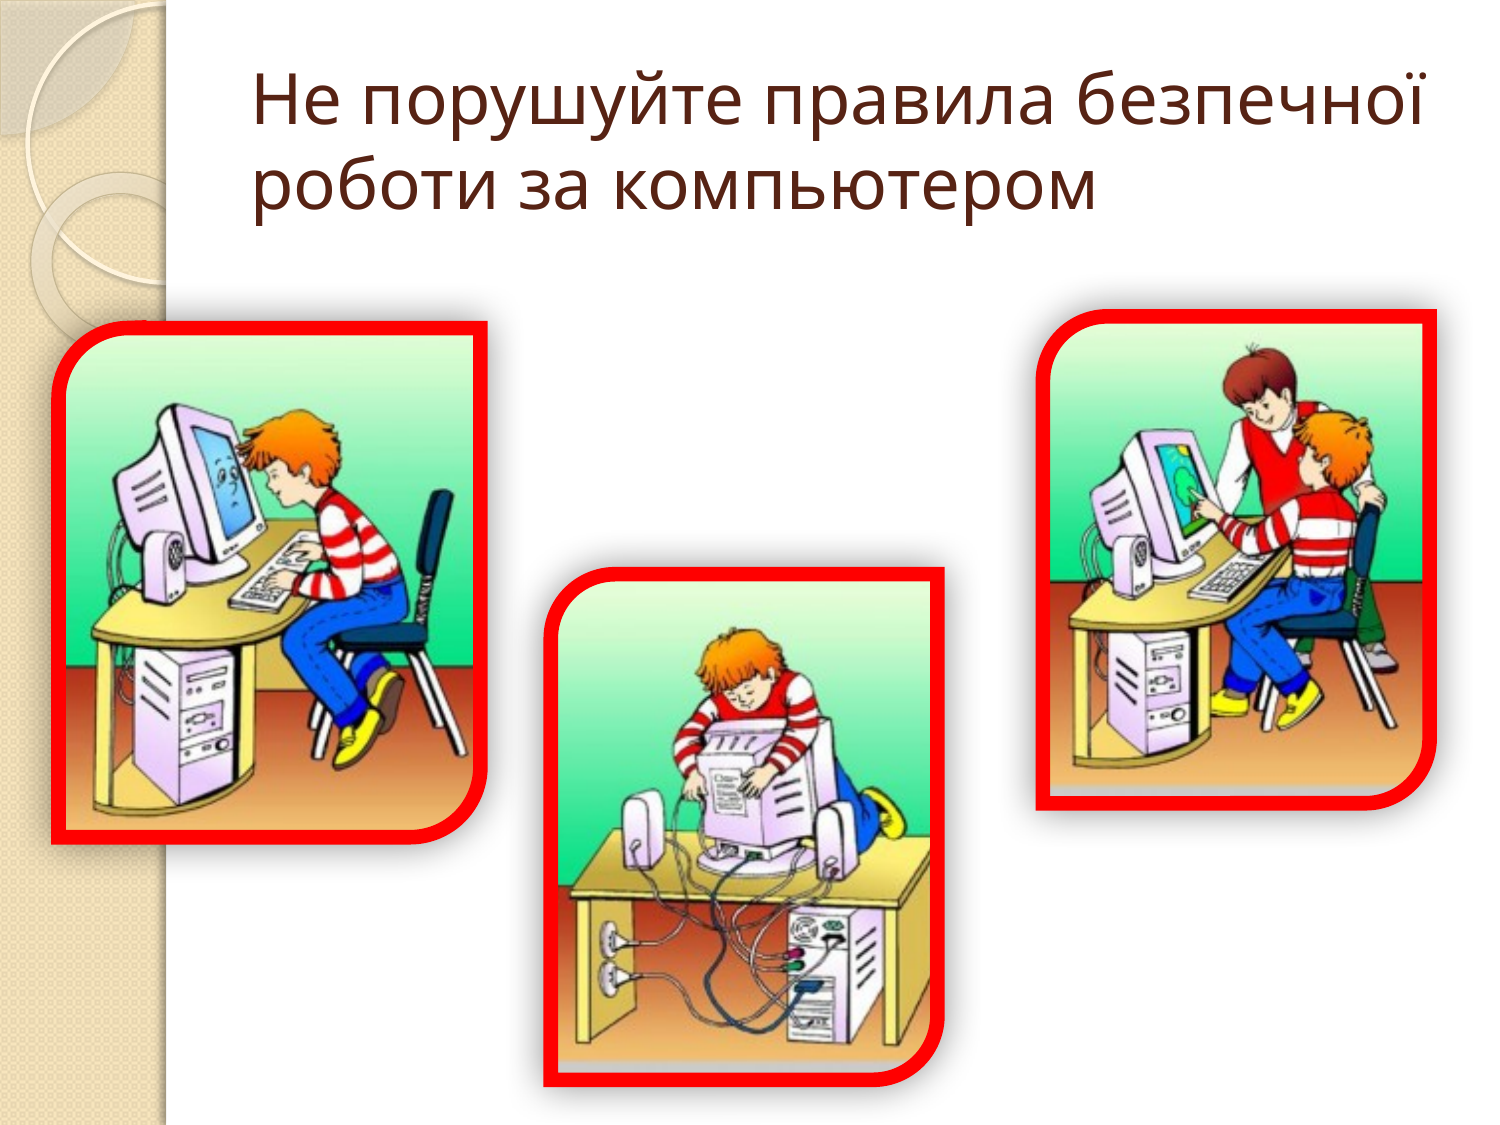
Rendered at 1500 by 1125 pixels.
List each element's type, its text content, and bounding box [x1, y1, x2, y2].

picture [550, 573, 938, 1081]
picture [58, 327, 481, 838]
title Не порушуйте правила безпечної роботи за компьютером [235, 45, 1466, 233]
picture [1042, 316, 1430, 804]
